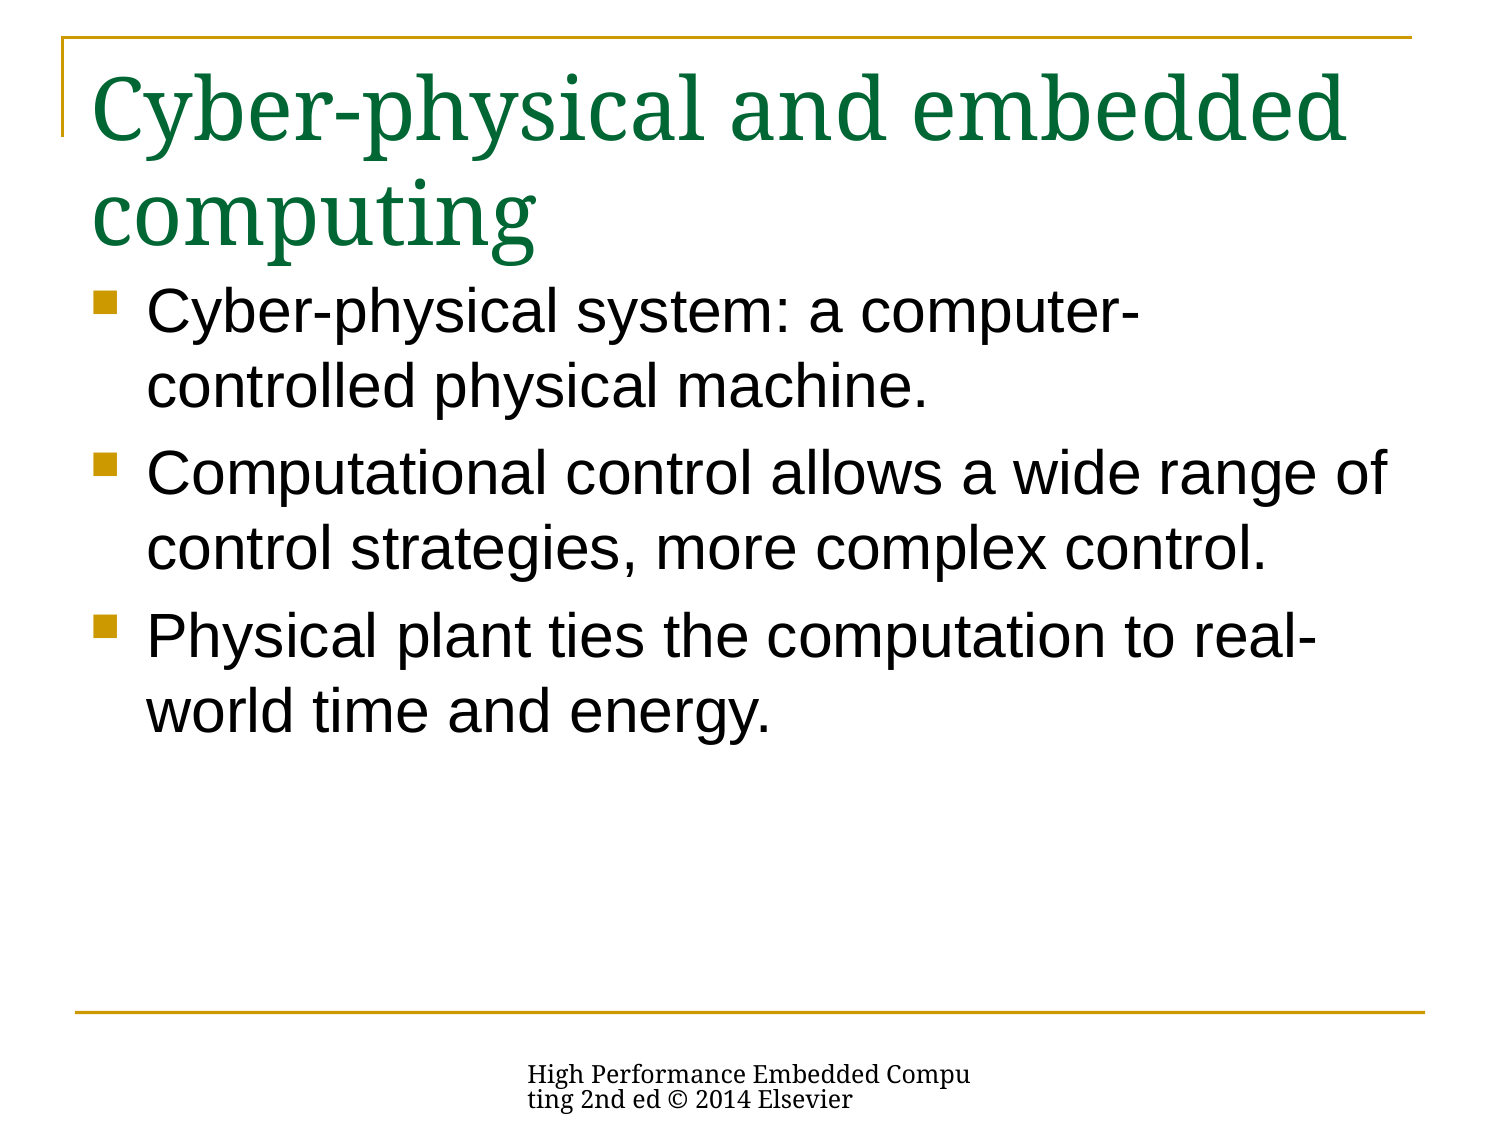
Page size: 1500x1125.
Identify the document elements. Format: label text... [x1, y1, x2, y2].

list Cyber-physical system: a computer-controlled physical machine. Computational control allows a wide range of control strategies, more complex control. Physical plant ties the computation to real-world time and energy. [75, 262, 1425, 1006]
footer High Performance Embedded Computing 2nd ed © 2014 Elsevier [512, 1025, 988, 1100]
title Cyber-physical and embedded computing [75, 45, 1425, 233]
